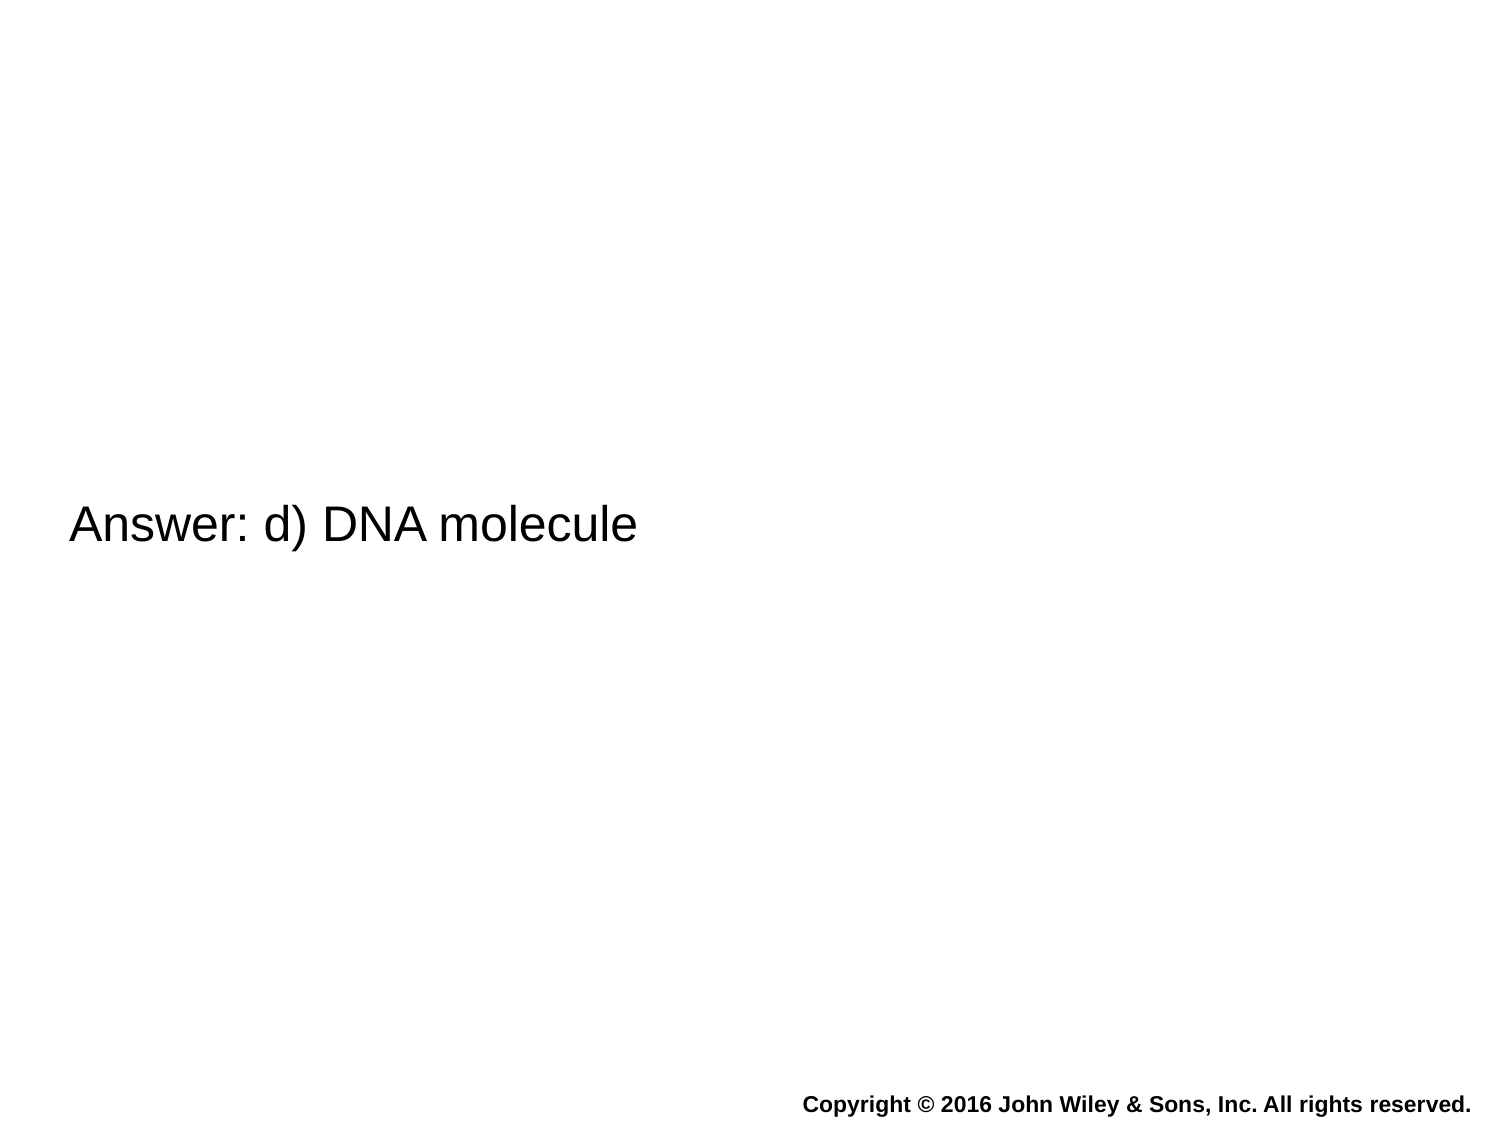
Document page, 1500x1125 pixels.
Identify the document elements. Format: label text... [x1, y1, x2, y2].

text_box Answer: d) DNA molecule [54, 483, 1466, 559]
text_box Copyright © 2016 John Wiley & Sons, Inc. All rights reserved. [512, 1065, 1488, 1125]
